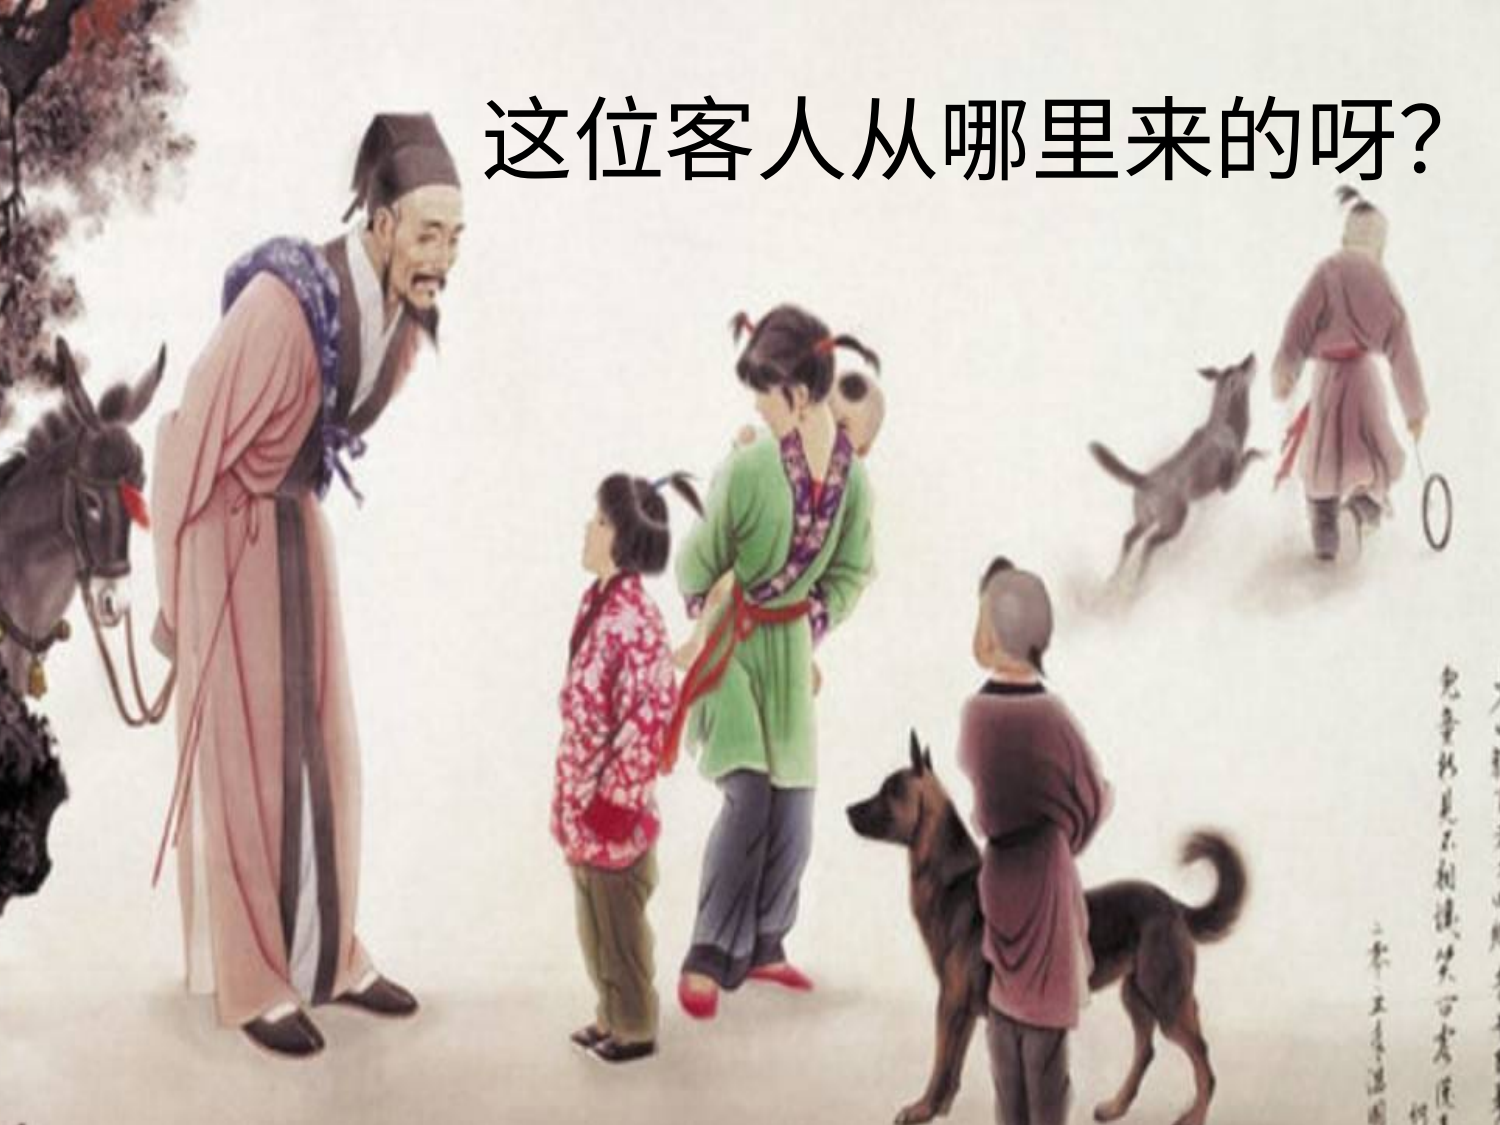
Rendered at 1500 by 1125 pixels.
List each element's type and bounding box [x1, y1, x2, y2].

list [0, 0, 1500, 1125]
